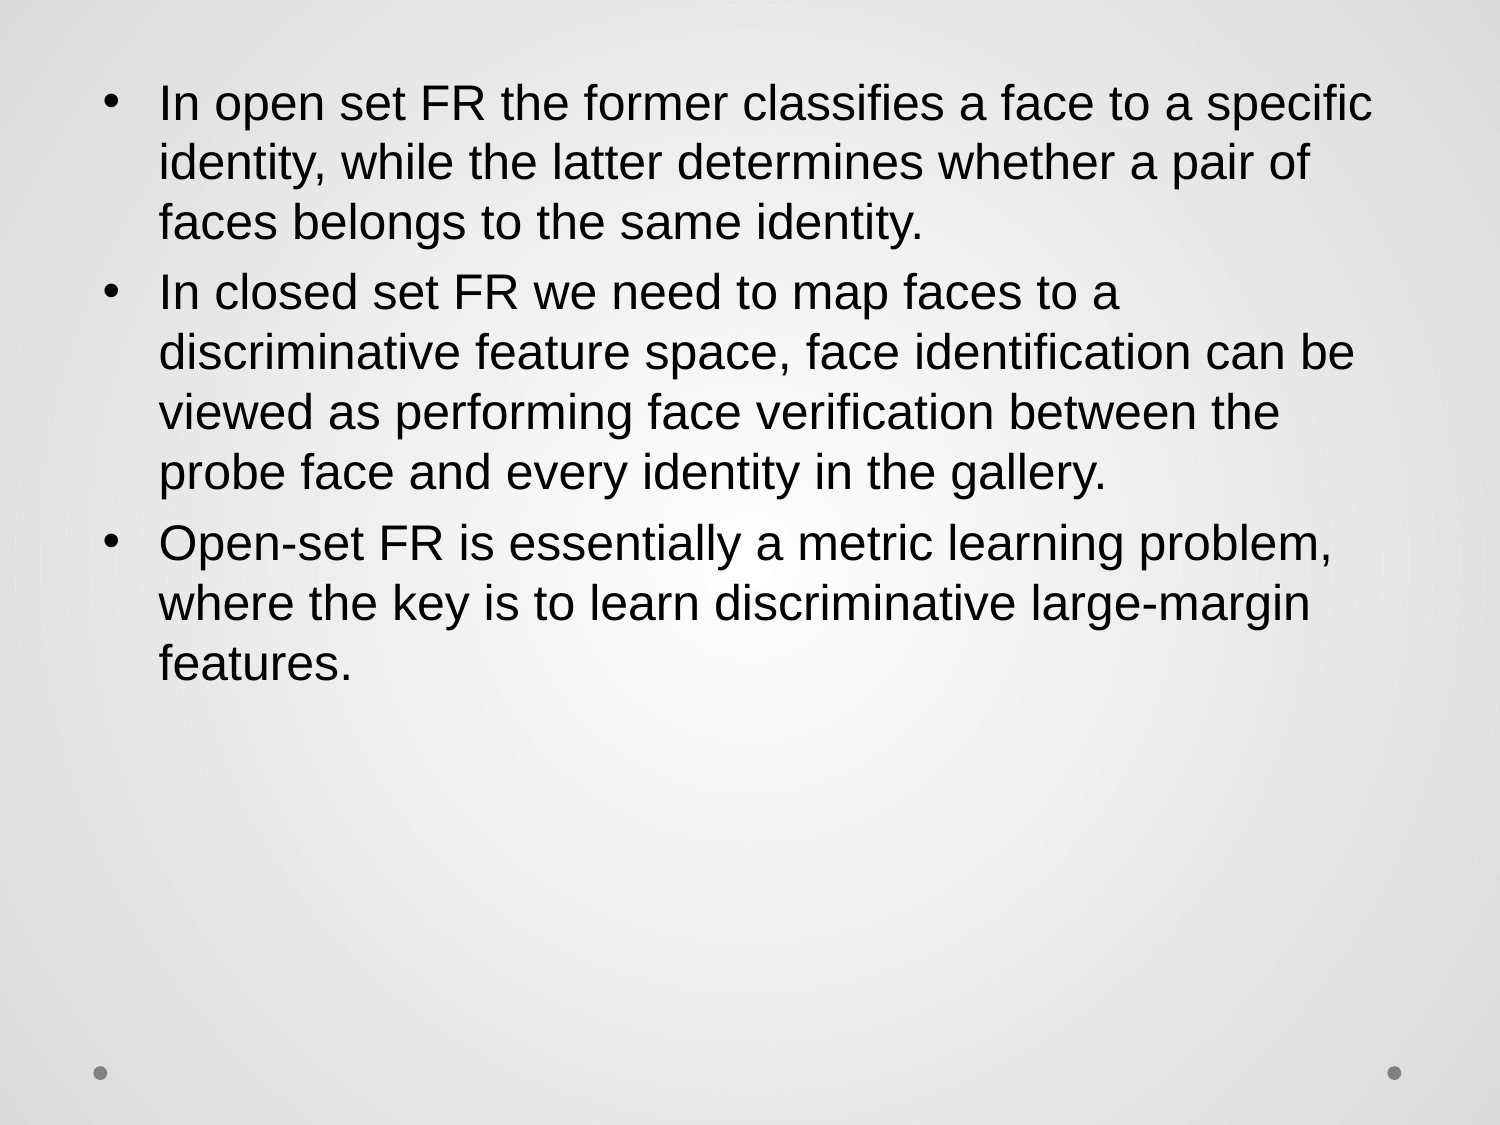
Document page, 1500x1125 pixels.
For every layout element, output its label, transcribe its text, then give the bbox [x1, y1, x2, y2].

list In open set FR the former classiﬁes a face to a speciﬁc identity, while the latter determines whether a pair of faces belongs to the same identity. In closed set FR we need to map faces to a discriminative feature space, face identiﬁcation can be viewed as performing face veriﬁcation between the probe face and every identity in the gallery. Open-set FR is essentially a metric learning problem, where the key is to learn discriminative large-margin features. [87, 62, 1438, 1005]
